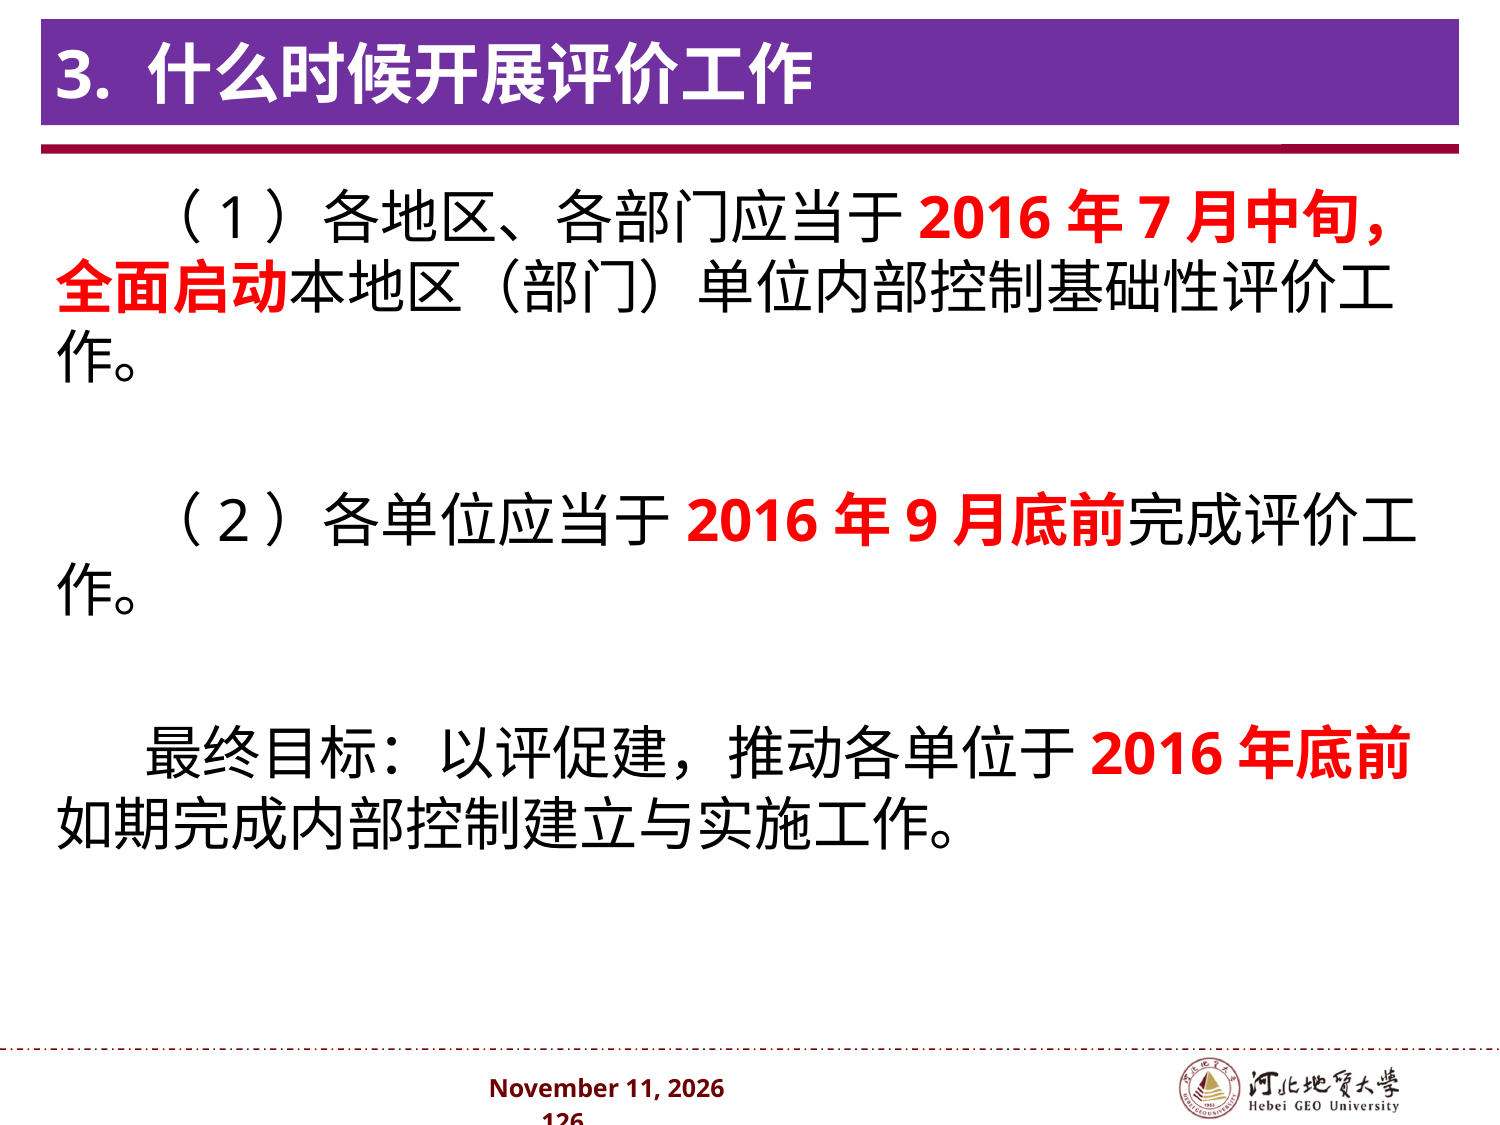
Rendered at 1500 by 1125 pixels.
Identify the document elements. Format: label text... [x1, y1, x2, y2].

title 3. 什么时候开展评价工作 [40, 18, 1460, 126]
picture [1159, 1049, 1420, 1125]
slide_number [473, 1064, 990, 1109]
list （1）各地区、各部门应当于2016年7月中旬，全面启动本地区（部门）单位内部控制基础性评价工作。 （2）各单位应当于2016年9月底前完成评价工作。 最终目标：以评促建，推动各单位于2016年底前如期完成内部控制建立与实施工作。 [40, 172, 1460, 1036]
